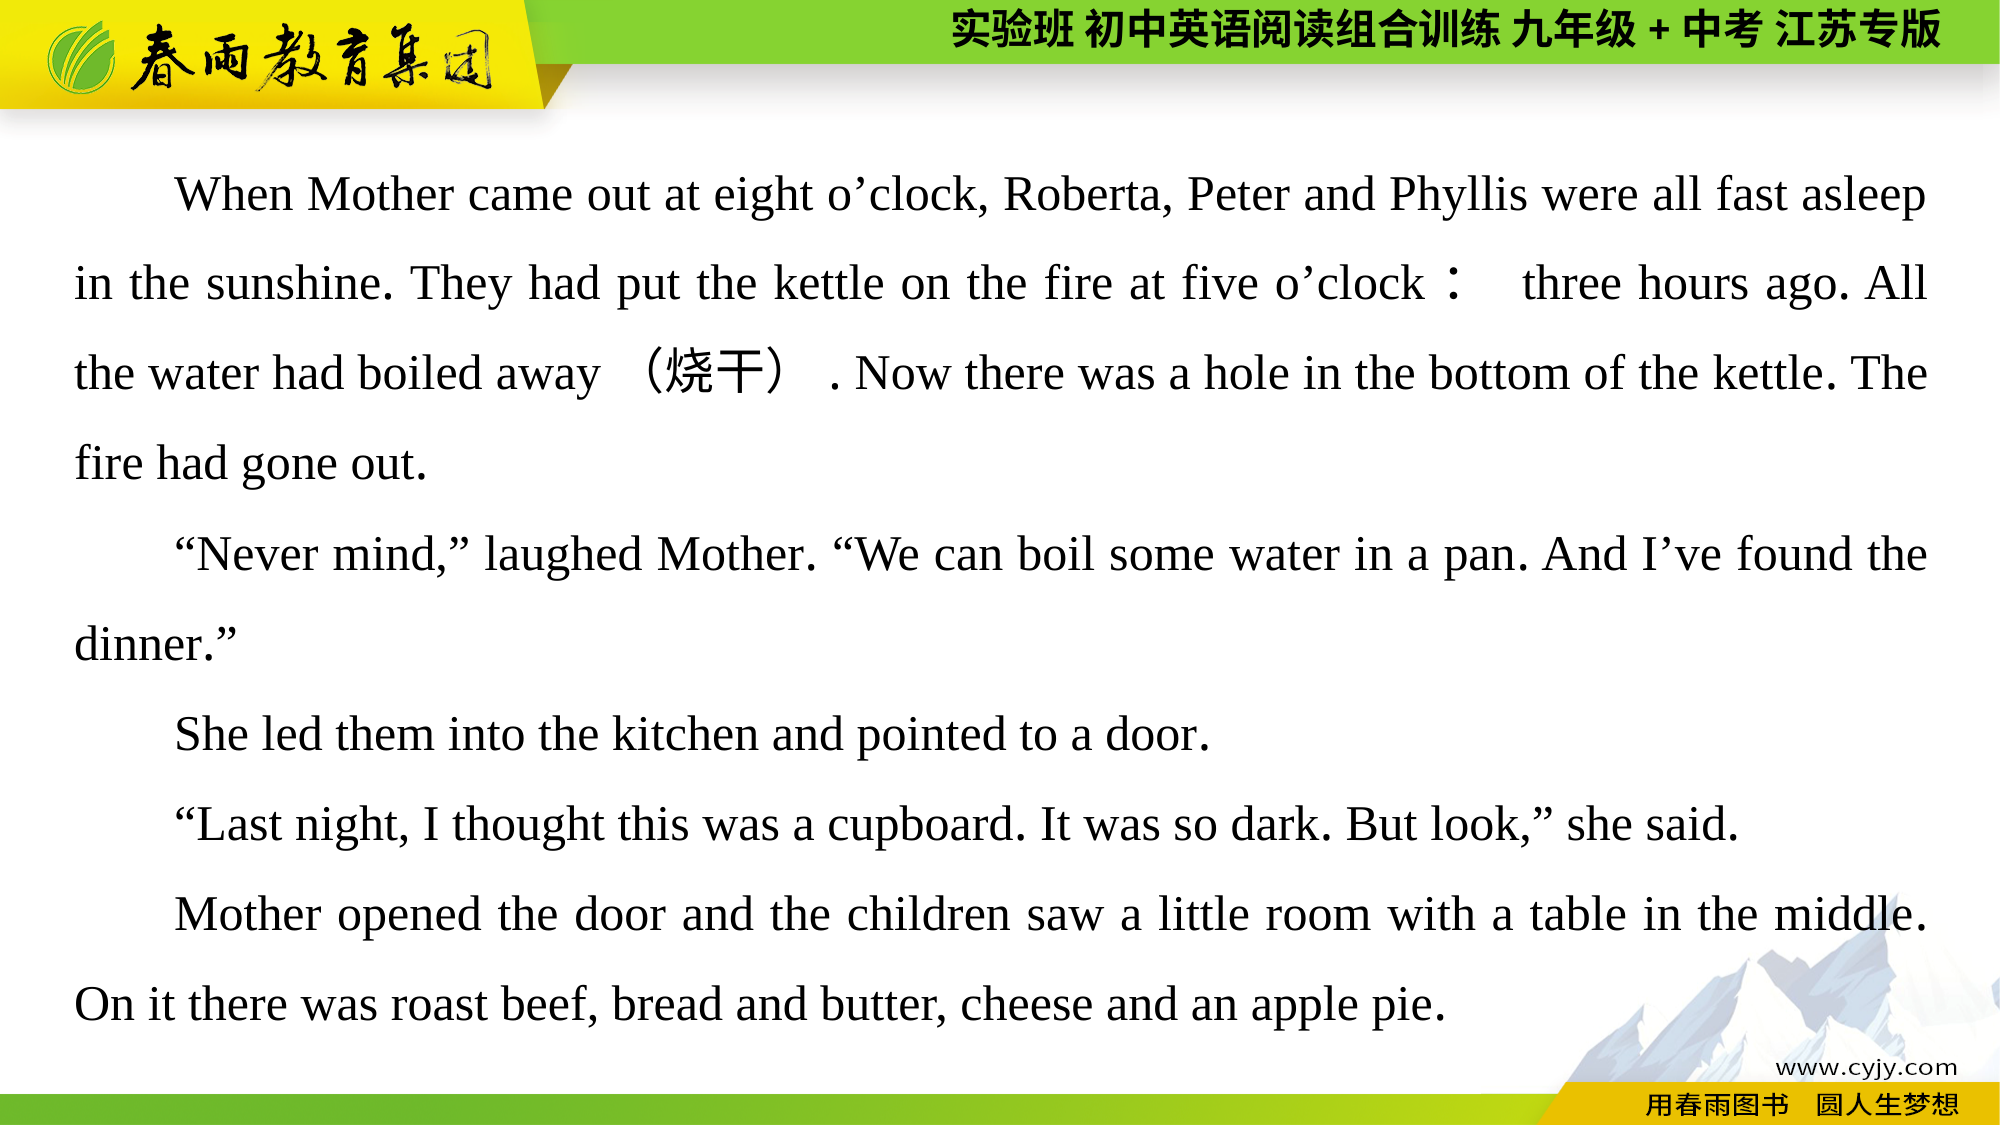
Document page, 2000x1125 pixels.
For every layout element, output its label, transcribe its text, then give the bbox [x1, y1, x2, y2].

list When Mother came out at eight o’clock, Roberta, Peter and Phyllis were all fast asleep in the sunshine. They had put the kettle on the fire at five o’clock： three hours ago. All the water had boiled away（烧干）. Now there was a hole in the bottom of the kettle. The fire had gone out. “Never mind,” laughed Mother. “We can boil some water in a pan. And I’ve found the dinner.” She led them into the kitchen and pointed to a door. “Last night, I thought this was a cupboard. It was so dark. But look,” she said. Mother opened the door and the children saw a little room with a table in the middle. On it there was roast beef, bread and butter, cheese and an apple pie. [59, 122, 1944, 1047]
picture [0, 0, 2000, 1125]
